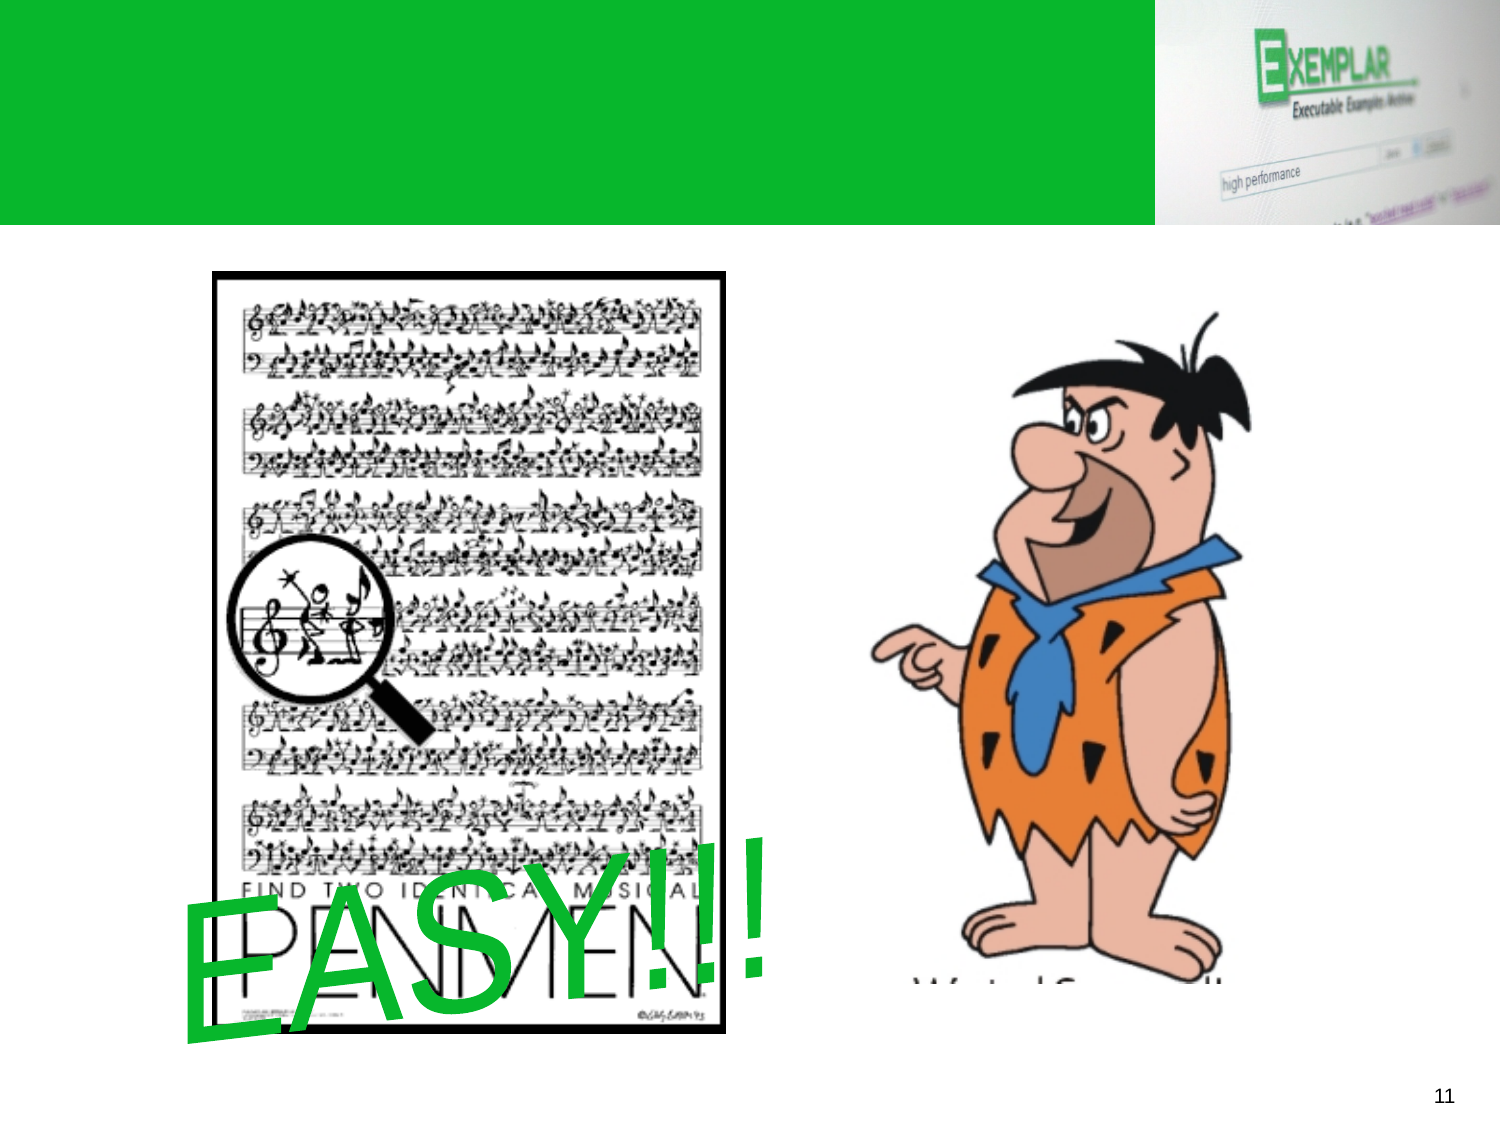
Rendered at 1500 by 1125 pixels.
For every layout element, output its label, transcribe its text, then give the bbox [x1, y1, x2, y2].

picture [860, 306, 1276, 984]
picture [1155, 0, 1500, 225]
slide_number 11 [1191, 1070, 1471, 1116]
picture [212, 270, 726, 1034]
